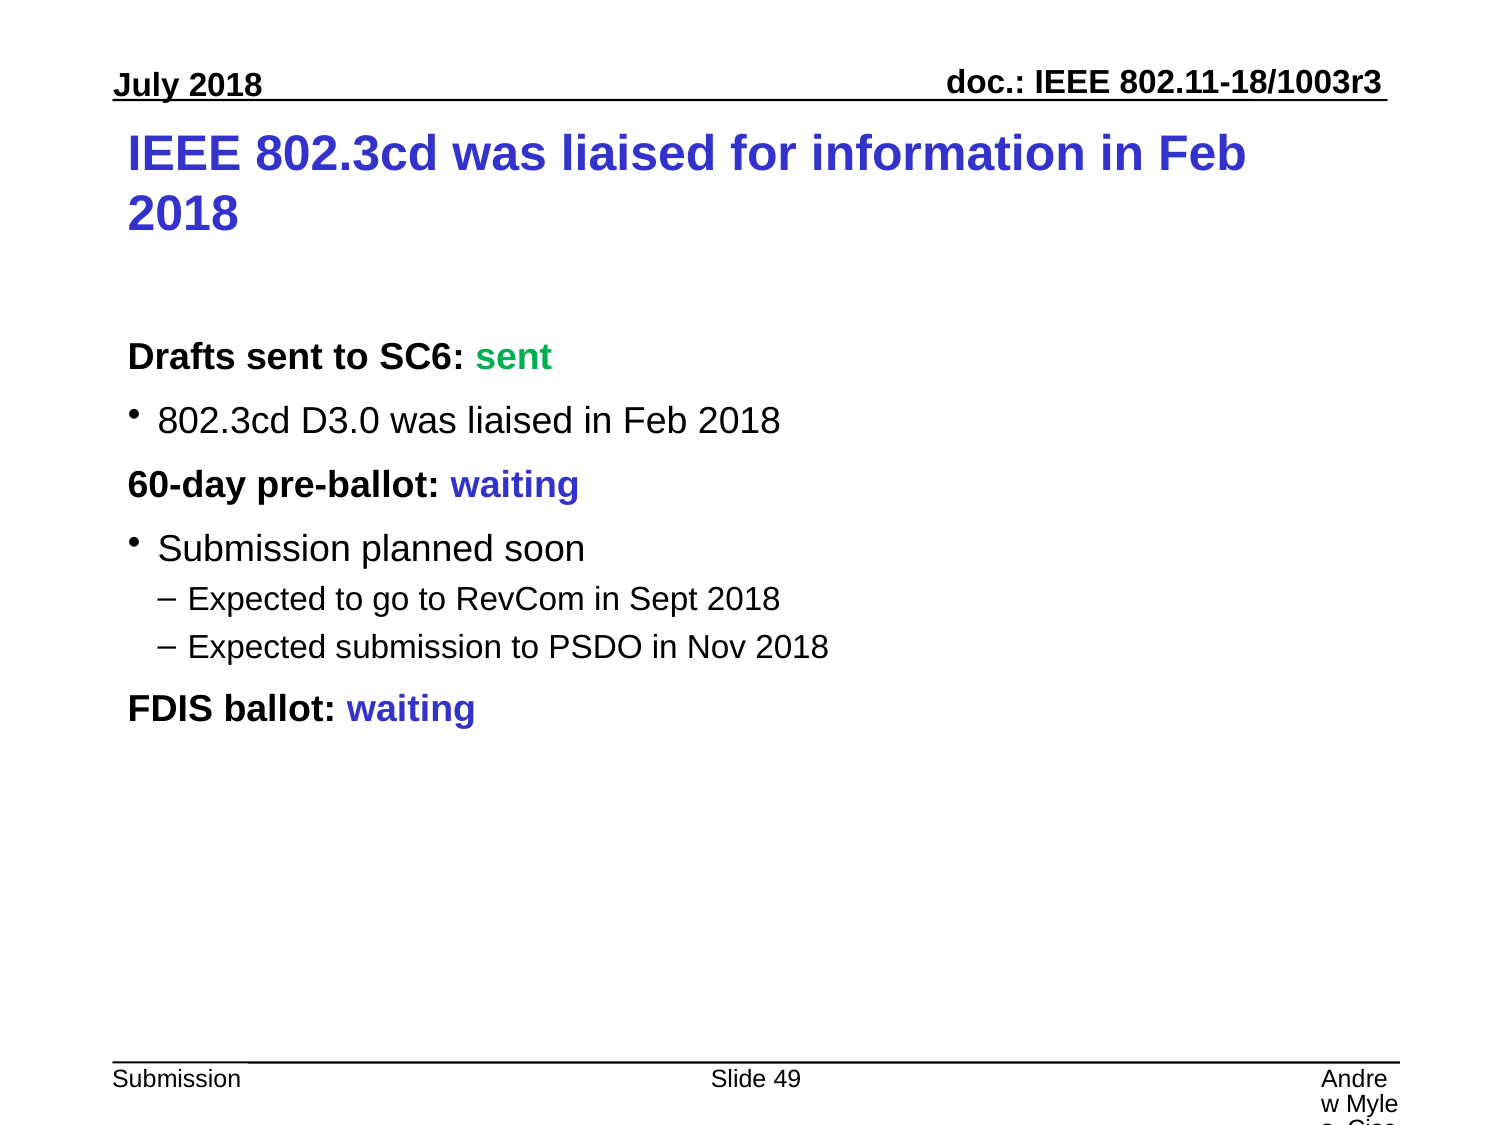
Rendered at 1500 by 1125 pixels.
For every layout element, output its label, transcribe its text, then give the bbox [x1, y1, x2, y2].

slide_number Slide 49 [709, 1061, 803, 1093]
title IEEE 802.3cd was liaised for information in Feb 2018 [112, 112, 1388, 288]
list Drafts sent to SC6: sent 802.3cd D3.0 was liaised in Feb 2018 60-day pre-ballot: waiting Submission planned soon Expected to go to RevCom in Sept 2018 Expected submission to PSDO in Nov 2018 FDIS ballot: waiting [112, 324, 1388, 1000]
footer Andrew Myles, Cisco [1320, 1061, 1402, 1093]
